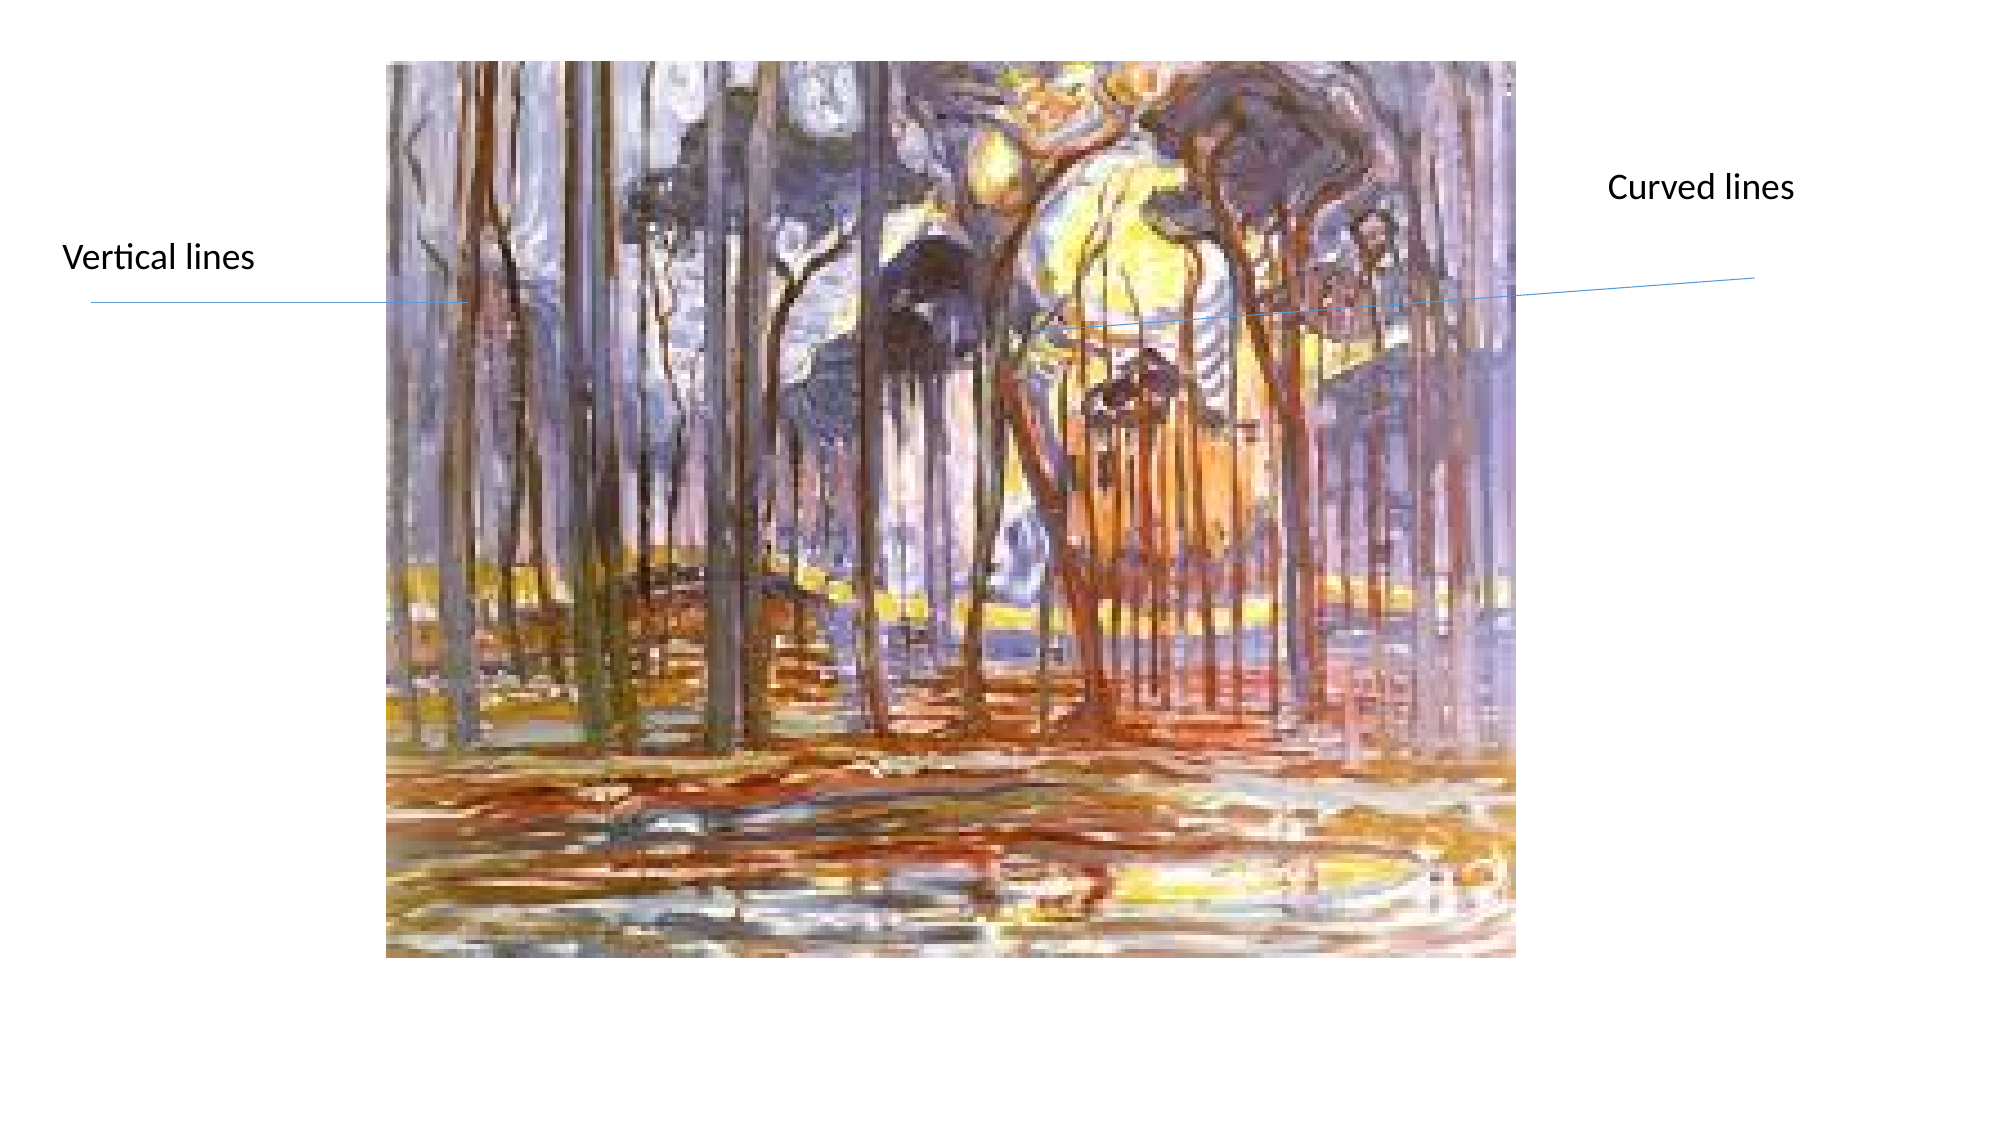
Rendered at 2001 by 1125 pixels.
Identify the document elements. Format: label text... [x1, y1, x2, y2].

text_box Vertical lines [47, 224, 280, 330]
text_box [1036, 277, 1755, 331]
text_box Curved lines [1593, 154, 1905, 350]
picture [386, 61, 1516, 958]
